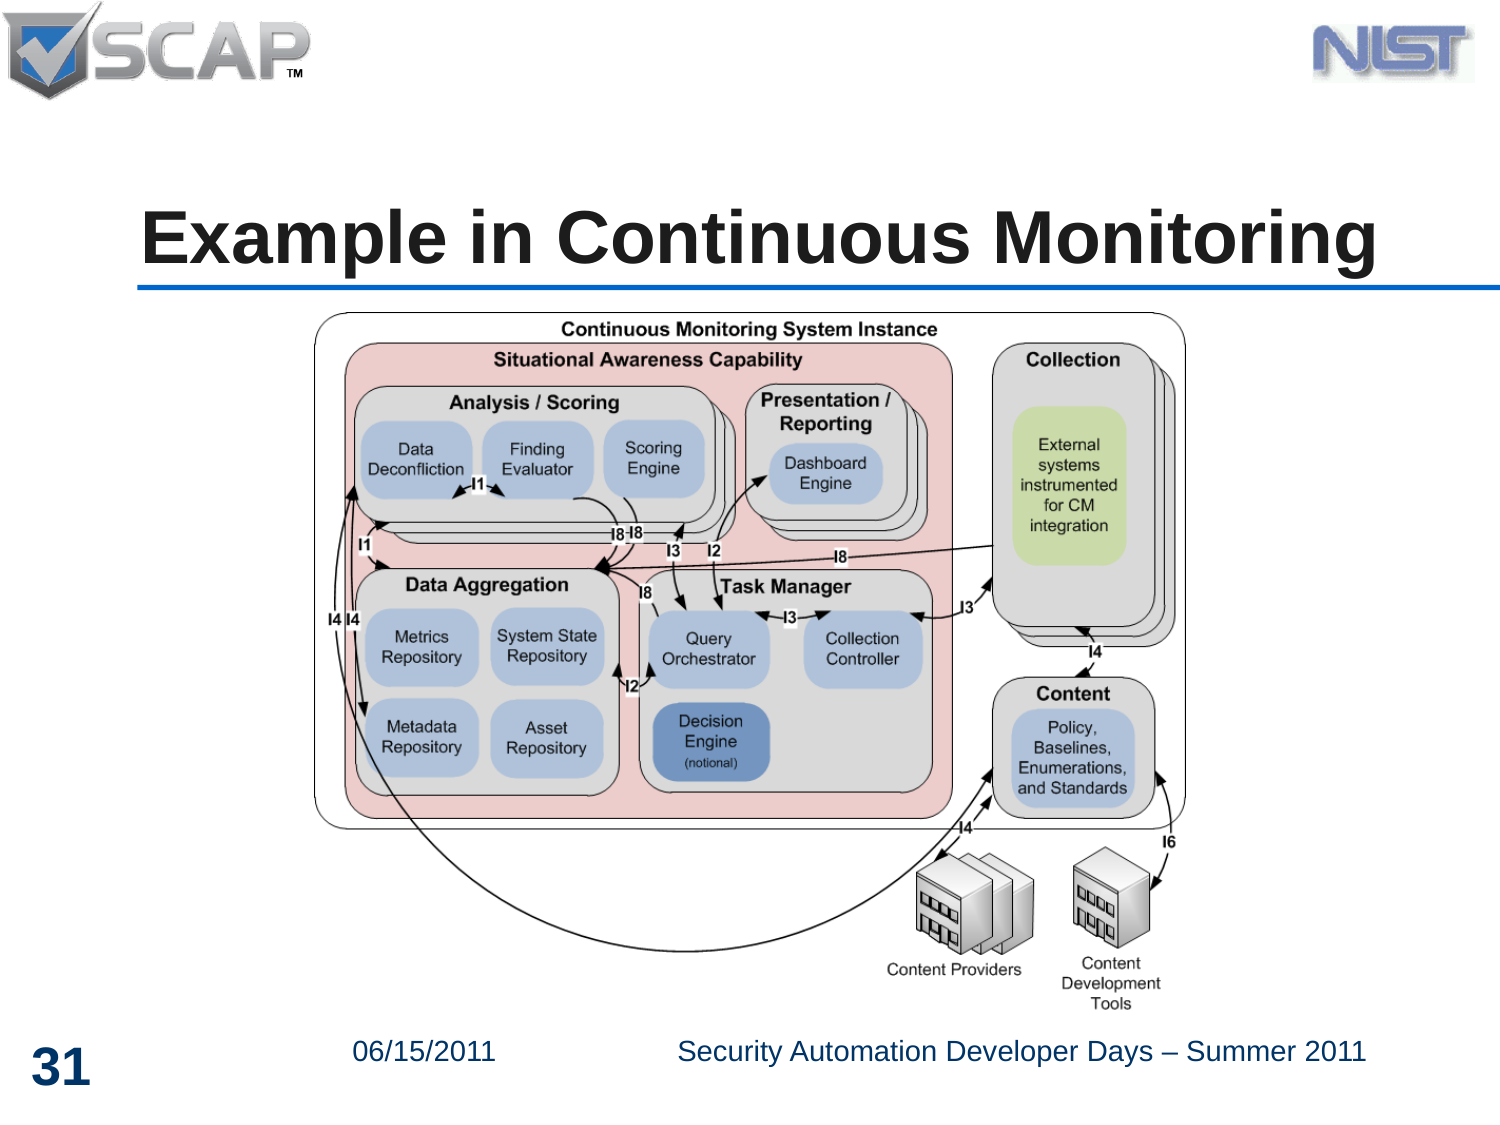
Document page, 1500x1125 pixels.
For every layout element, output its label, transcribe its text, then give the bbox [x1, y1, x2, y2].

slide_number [337, 1025, 662, 1103]
title Example in Continuous Monitoring [124, 99, 1426, 288]
list [137, 288, 1400, 1026]
picture [314, 312, 1186, 1016]
picture [0, 0, 313, 103]
footer Security Automation Developer Days – Summer 2011 [662, 1025, 1426, 1103]
picture [1312, 24, 1475, 83]
slide_number 31 [13, 1023, 111, 1105]
